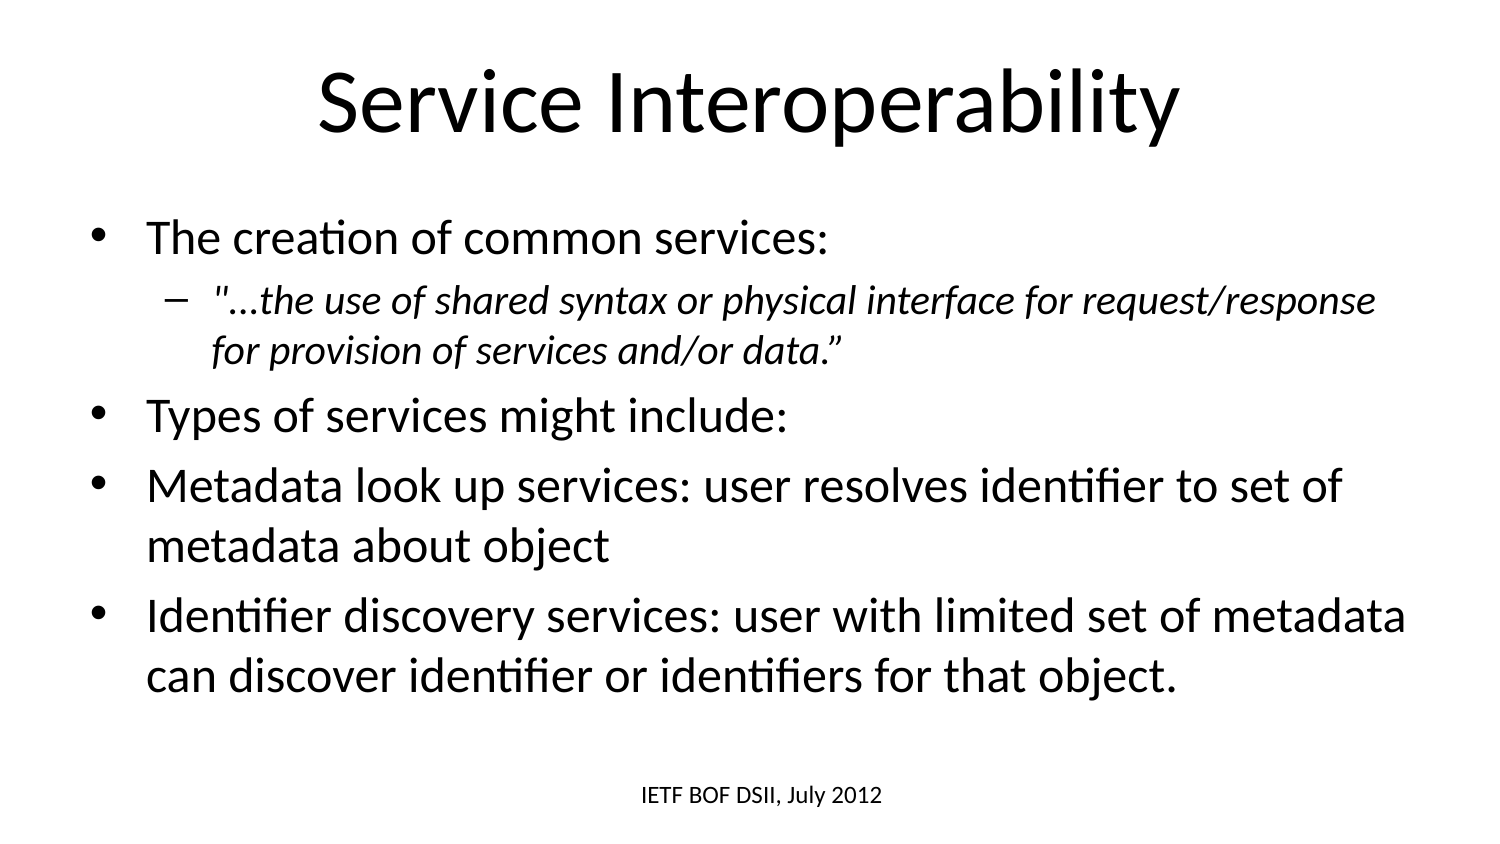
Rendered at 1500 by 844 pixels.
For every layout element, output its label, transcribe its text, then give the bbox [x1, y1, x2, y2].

title Service Interoperability [75, 33, 1425, 175]
list The creation of common services: "...the use of shared syntax or physical interface for request/response for provision of services and/or data.” Types of services might include: Metadata look up services: user resolves identifier to set of metadata about object Identifier discovery services: user with limited set of metadata can discover identifier or identifiers for that object. [75, 196, 1425, 754]
